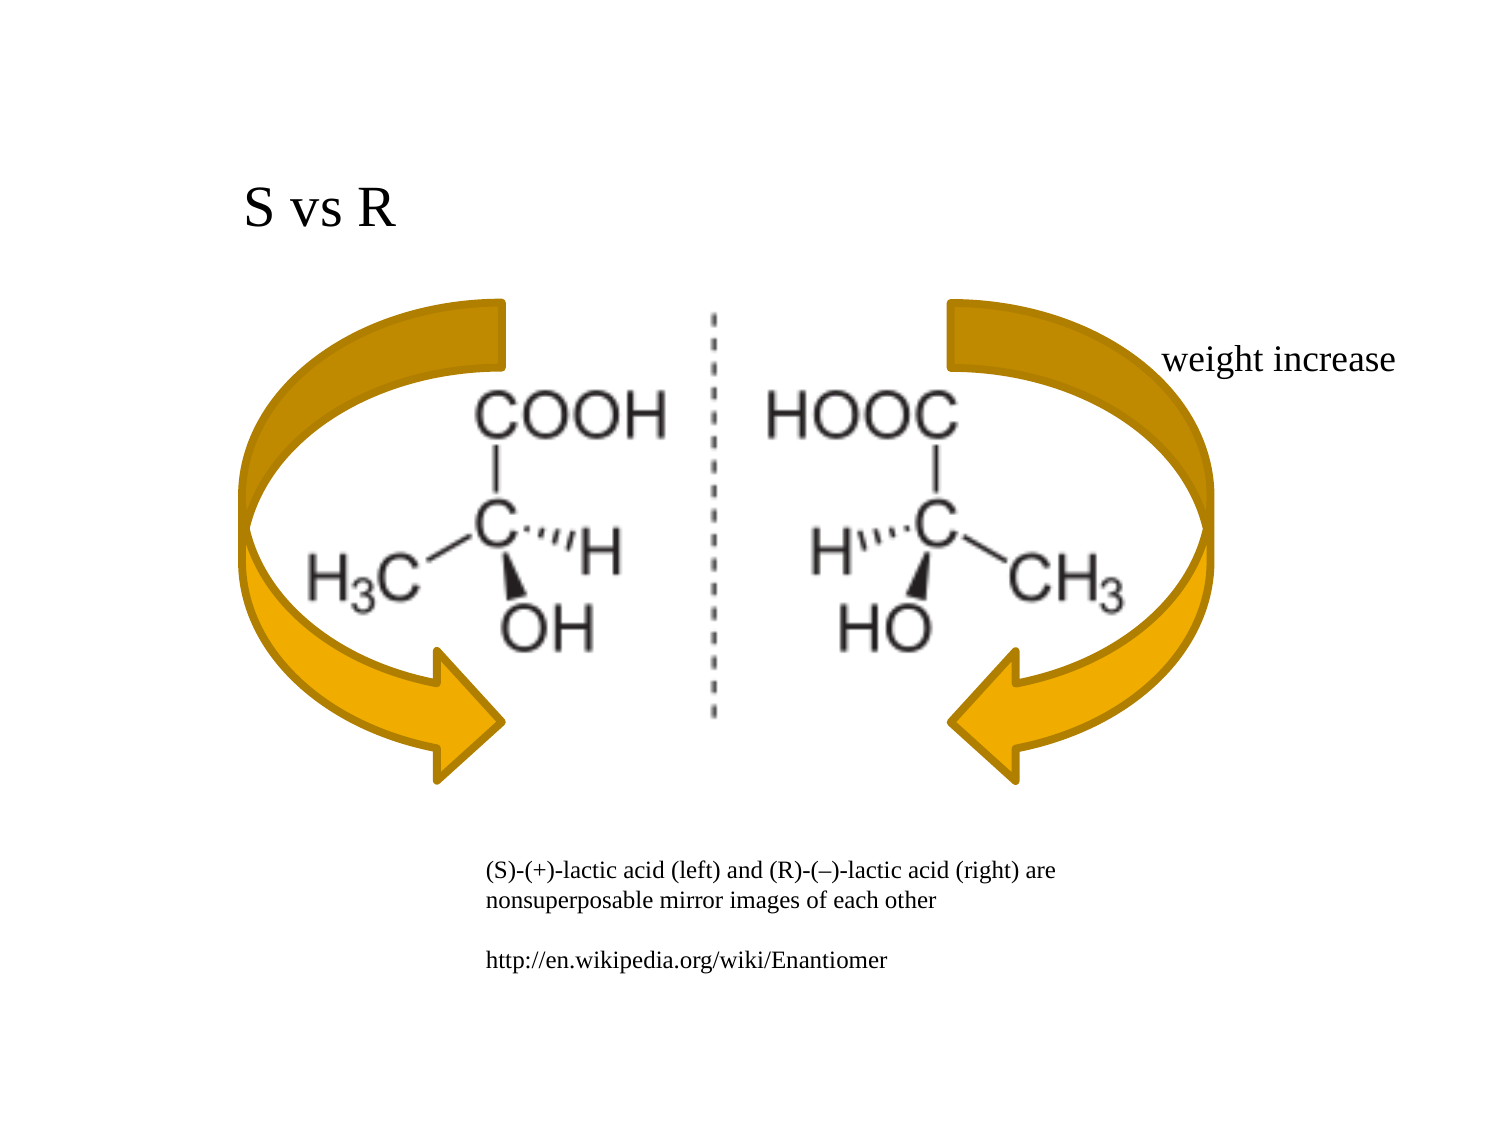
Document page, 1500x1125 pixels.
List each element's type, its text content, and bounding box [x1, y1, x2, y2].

text_box [379, 736, 493, 785]
picture [289, 302, 1146, 728]
text_box [74, 66, 1425, 1071]
text_box (S)-(+)-lactic acid (left) and (R)-(–)-lactic acid (right) are nonsuperposable mirror images of each other http://en.wikipedia.org/wiki/Enantiomer [471, 845, 1109, 981]
text_box weight increase [1150, 326, 1412, 386]
text_box [1150, 386, 1215, 691]
text_box [959, 736, 1074, 785]
text_box [238, 385, 283, 672]
text_box S vs R [229, 160, 426, 246]
